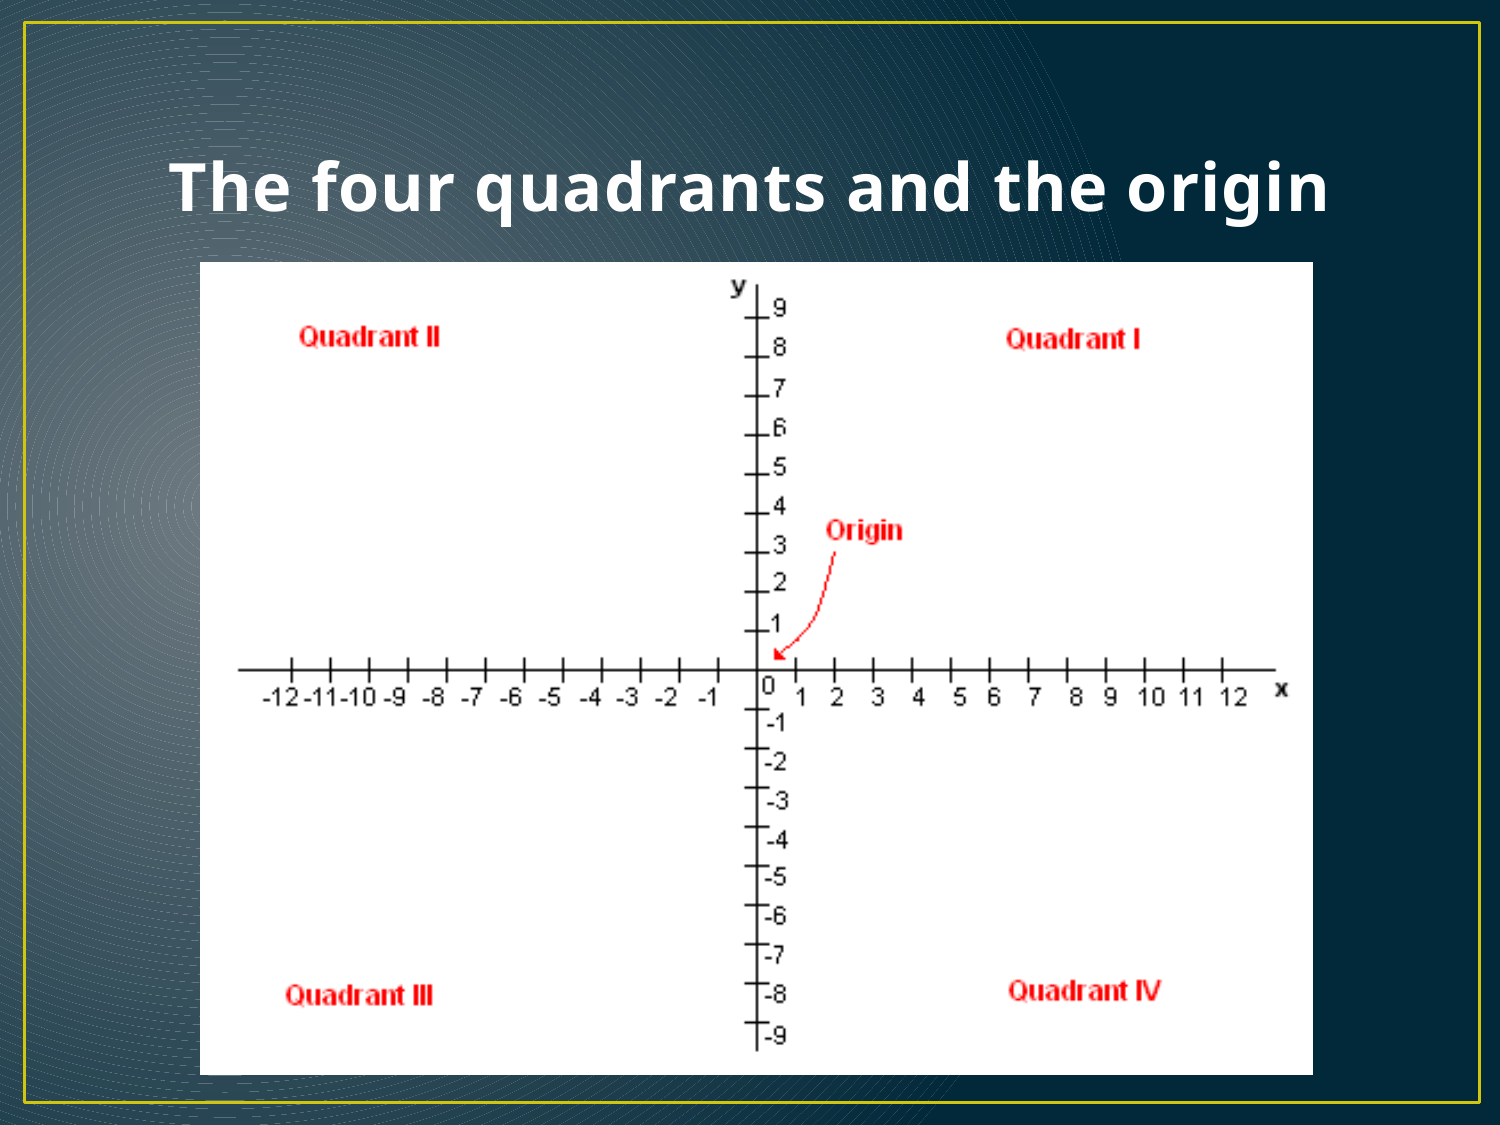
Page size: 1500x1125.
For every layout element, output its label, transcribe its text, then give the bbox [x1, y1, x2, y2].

title The four quadrants and the origin [75, 45, 1425, 233]
picture [906, 1081, 921, 1089]
picture [1086, 256, 1094, 262]
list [199, 262, 1313, 1076]
